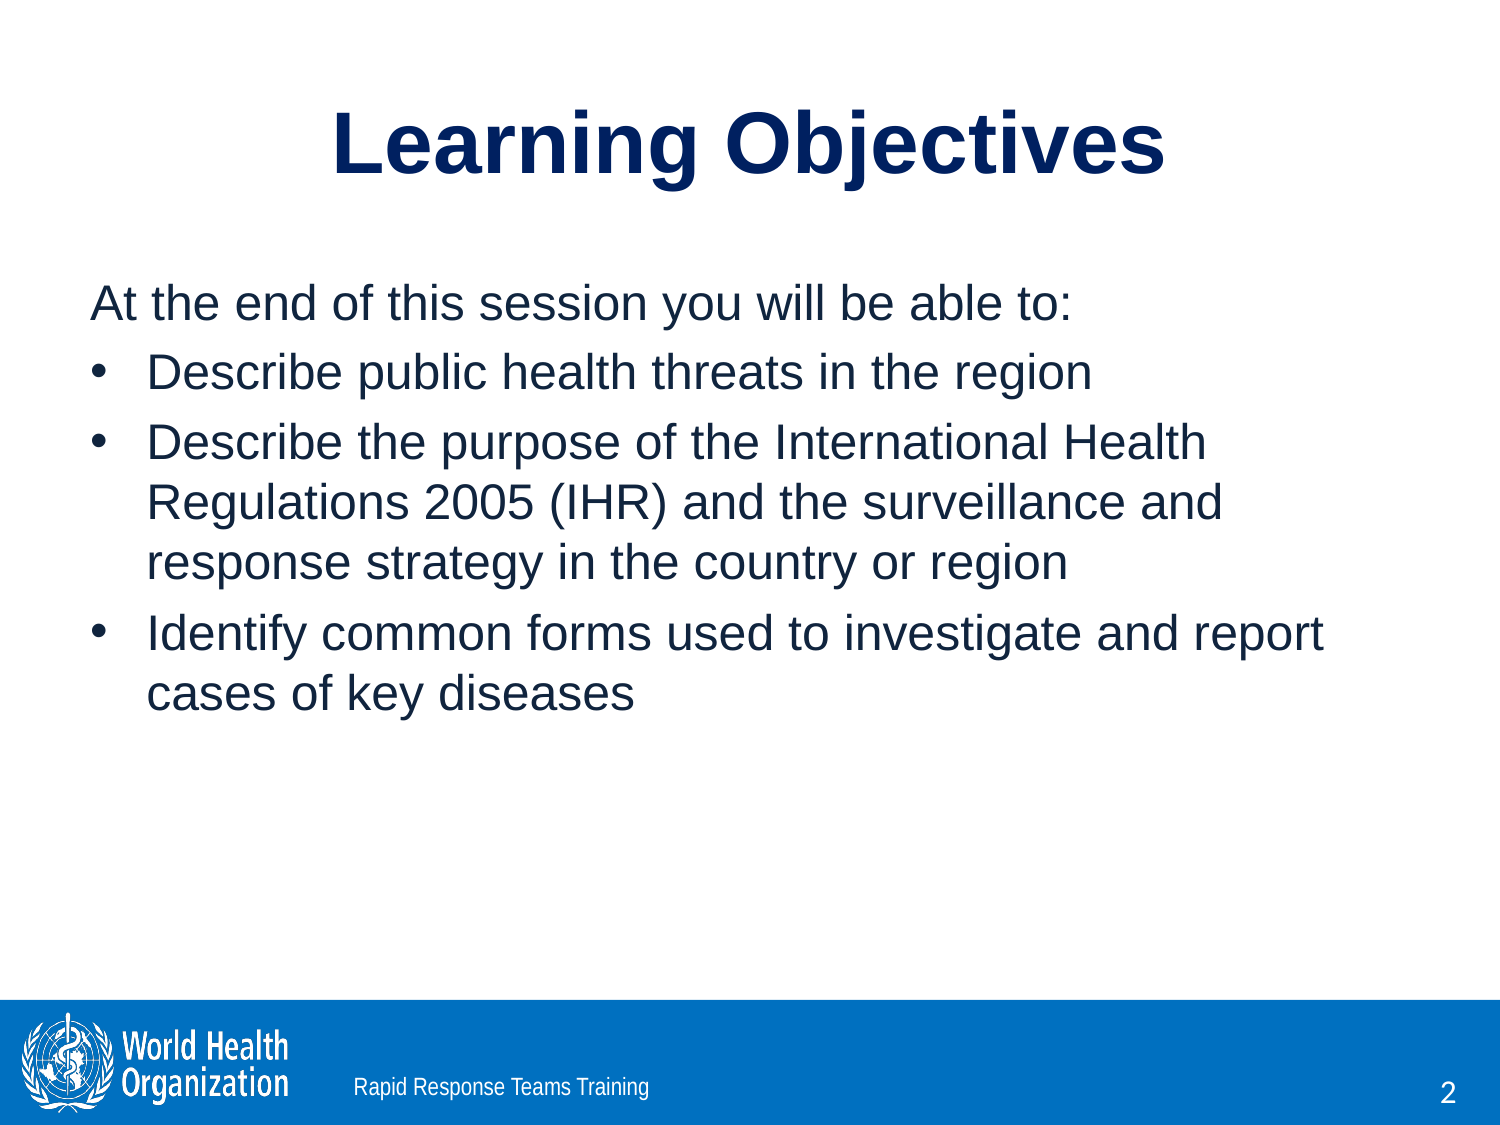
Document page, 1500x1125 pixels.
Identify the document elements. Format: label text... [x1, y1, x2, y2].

list At the end of this session you will be able to: Describe public health threats in the region Describe the purpose of the International Health Regulations 2005 (IHR) and the surveillance and response strategy in the country or region Identify common forms used to investigate and report cases of key diseases [75, 262, 1425, 1005]
picture [21, 1012, 288, 1113]
title Learning Objectives [75, 45, 1425, 233]
